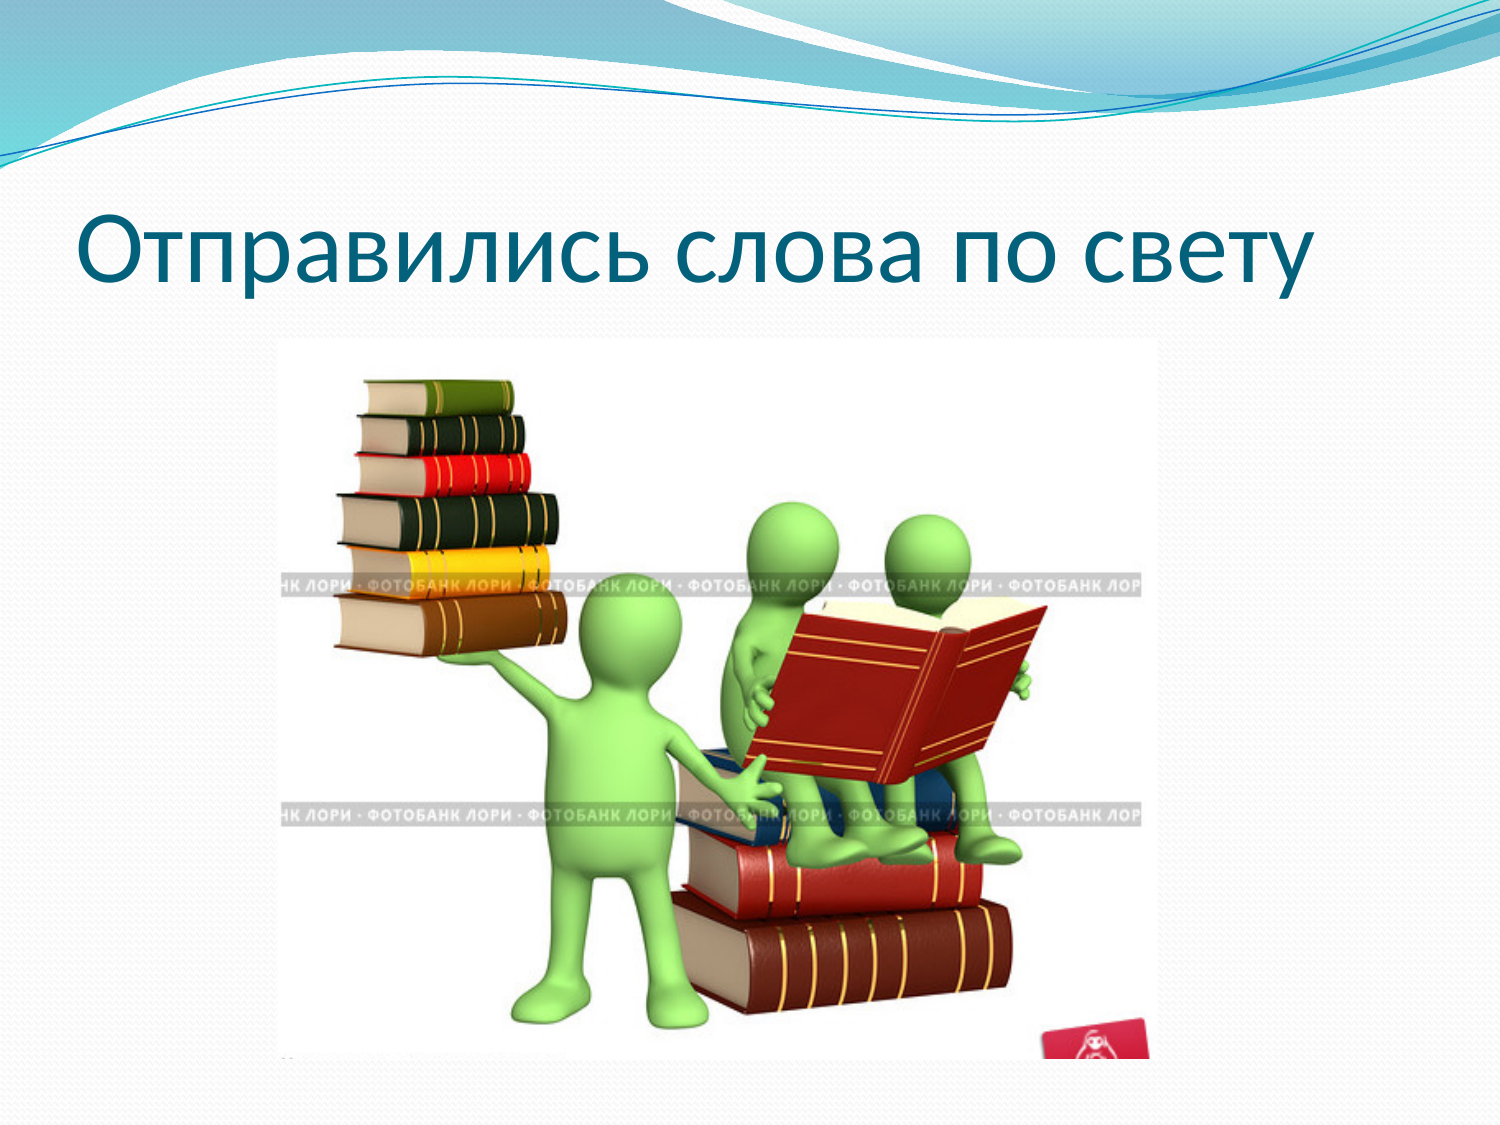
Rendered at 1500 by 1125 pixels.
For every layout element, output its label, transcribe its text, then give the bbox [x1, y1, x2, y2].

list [277, 337, 1158, 1059]
title Отправились слова по свету [75, 115, 1425, 303]
